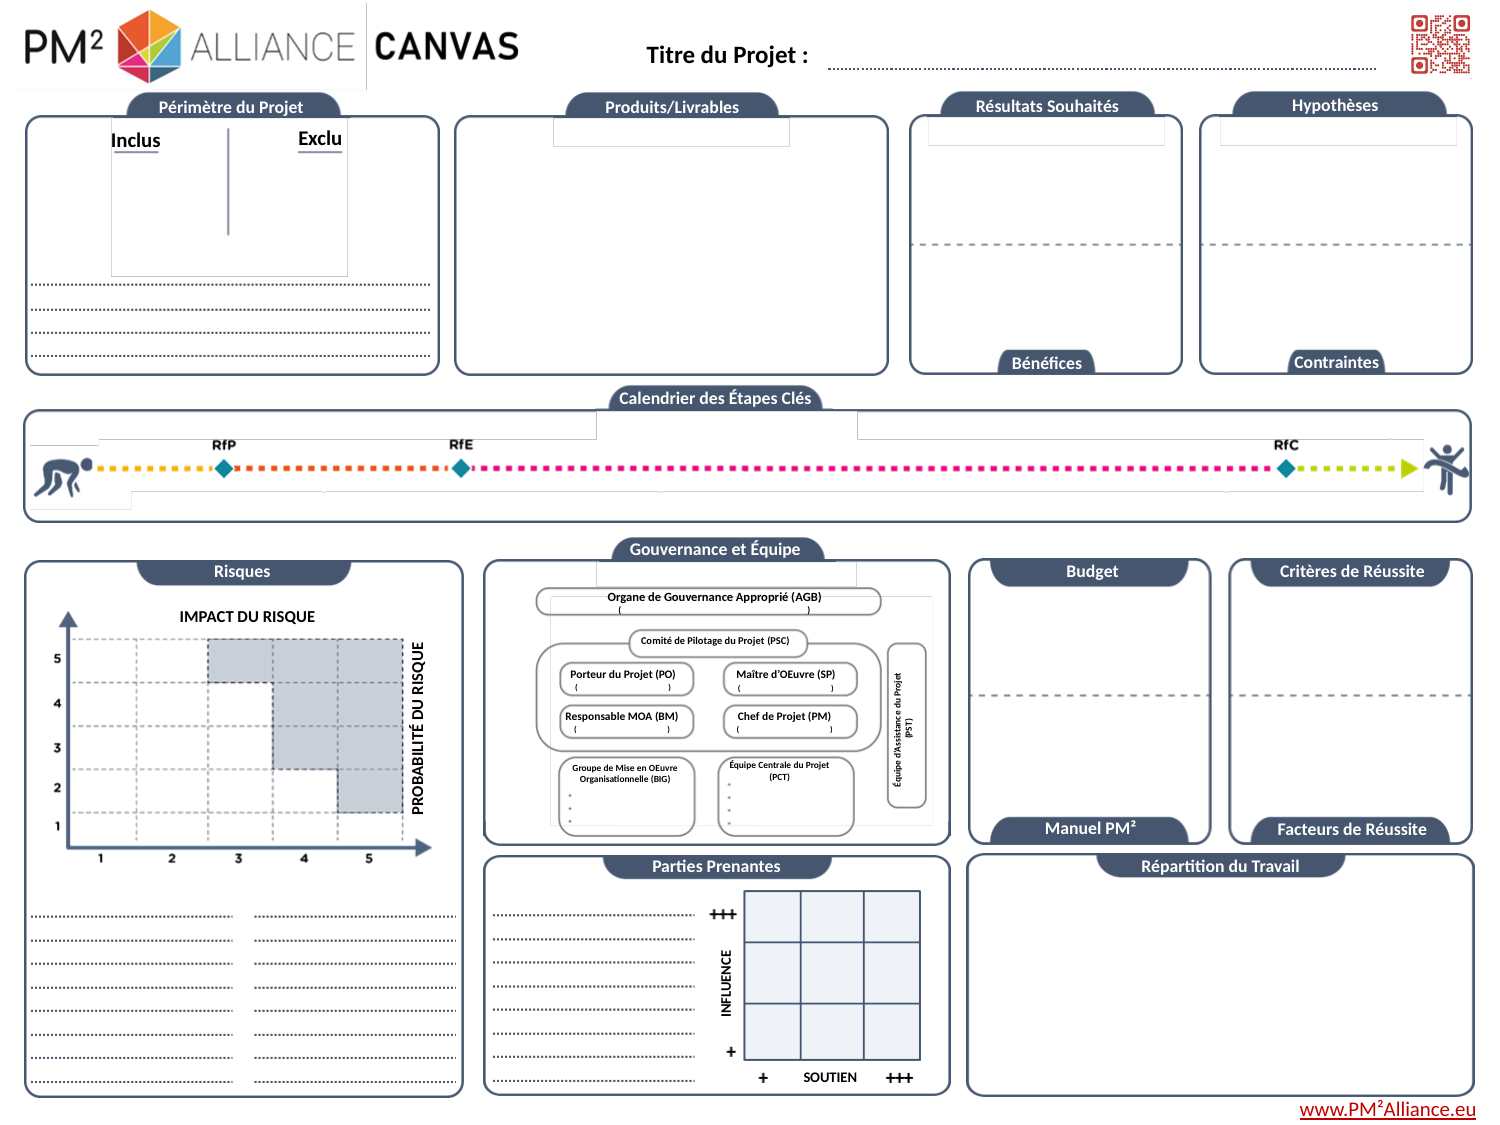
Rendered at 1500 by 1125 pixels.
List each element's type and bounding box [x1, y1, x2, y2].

picture [483, 534, 951, 846]
picture [1199, 88, 1473, 375]
picture [968, 558, 1473, 845]
picture [1408, 11, 1473, 79]
picture [966, 853, 1475, 1097]
picture [23, 382, 1479, 523]
picture [909, 88, 1183, 375]
picture [11, 3, 889, 376]
picture [24, 560, 464, 1098]
picture [483, 855, 951, 1100]
